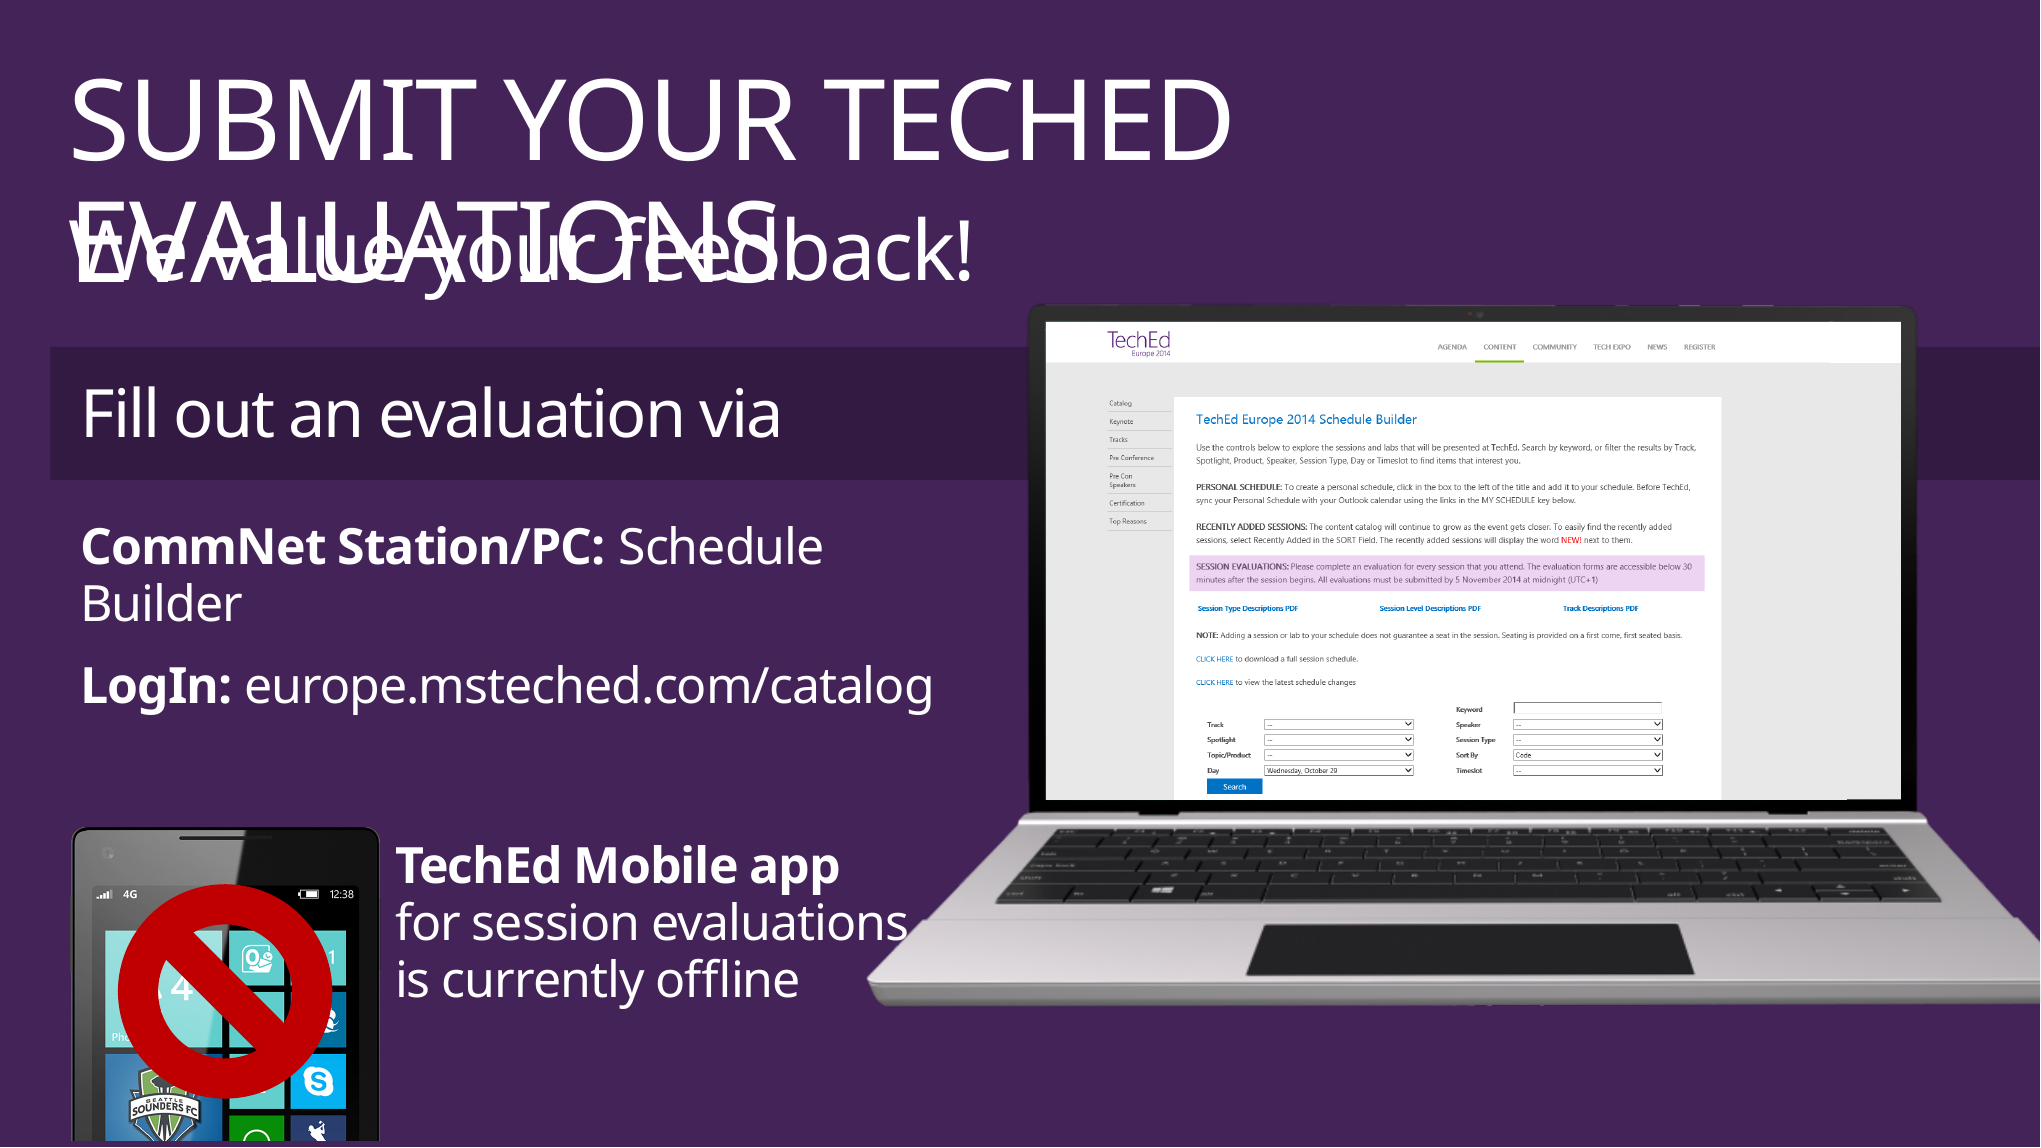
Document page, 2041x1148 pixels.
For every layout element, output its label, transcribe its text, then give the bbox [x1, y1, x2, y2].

text_box Fill out an evaluation via [50, 346, 860, 481]
text_box We value your feedback! [45, 193, 1996, 345]
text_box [69, 827, 949, 1141]
text_box CommNet Station/PC: Schedule Builder LogIn: europe.msteched.com/catalog [50, 494, 860, 739]
title SUBMIT YOUR TECHED EVALUATIONS [45, 48, 1996, 193]
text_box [860, 296, 2041, 1022]
